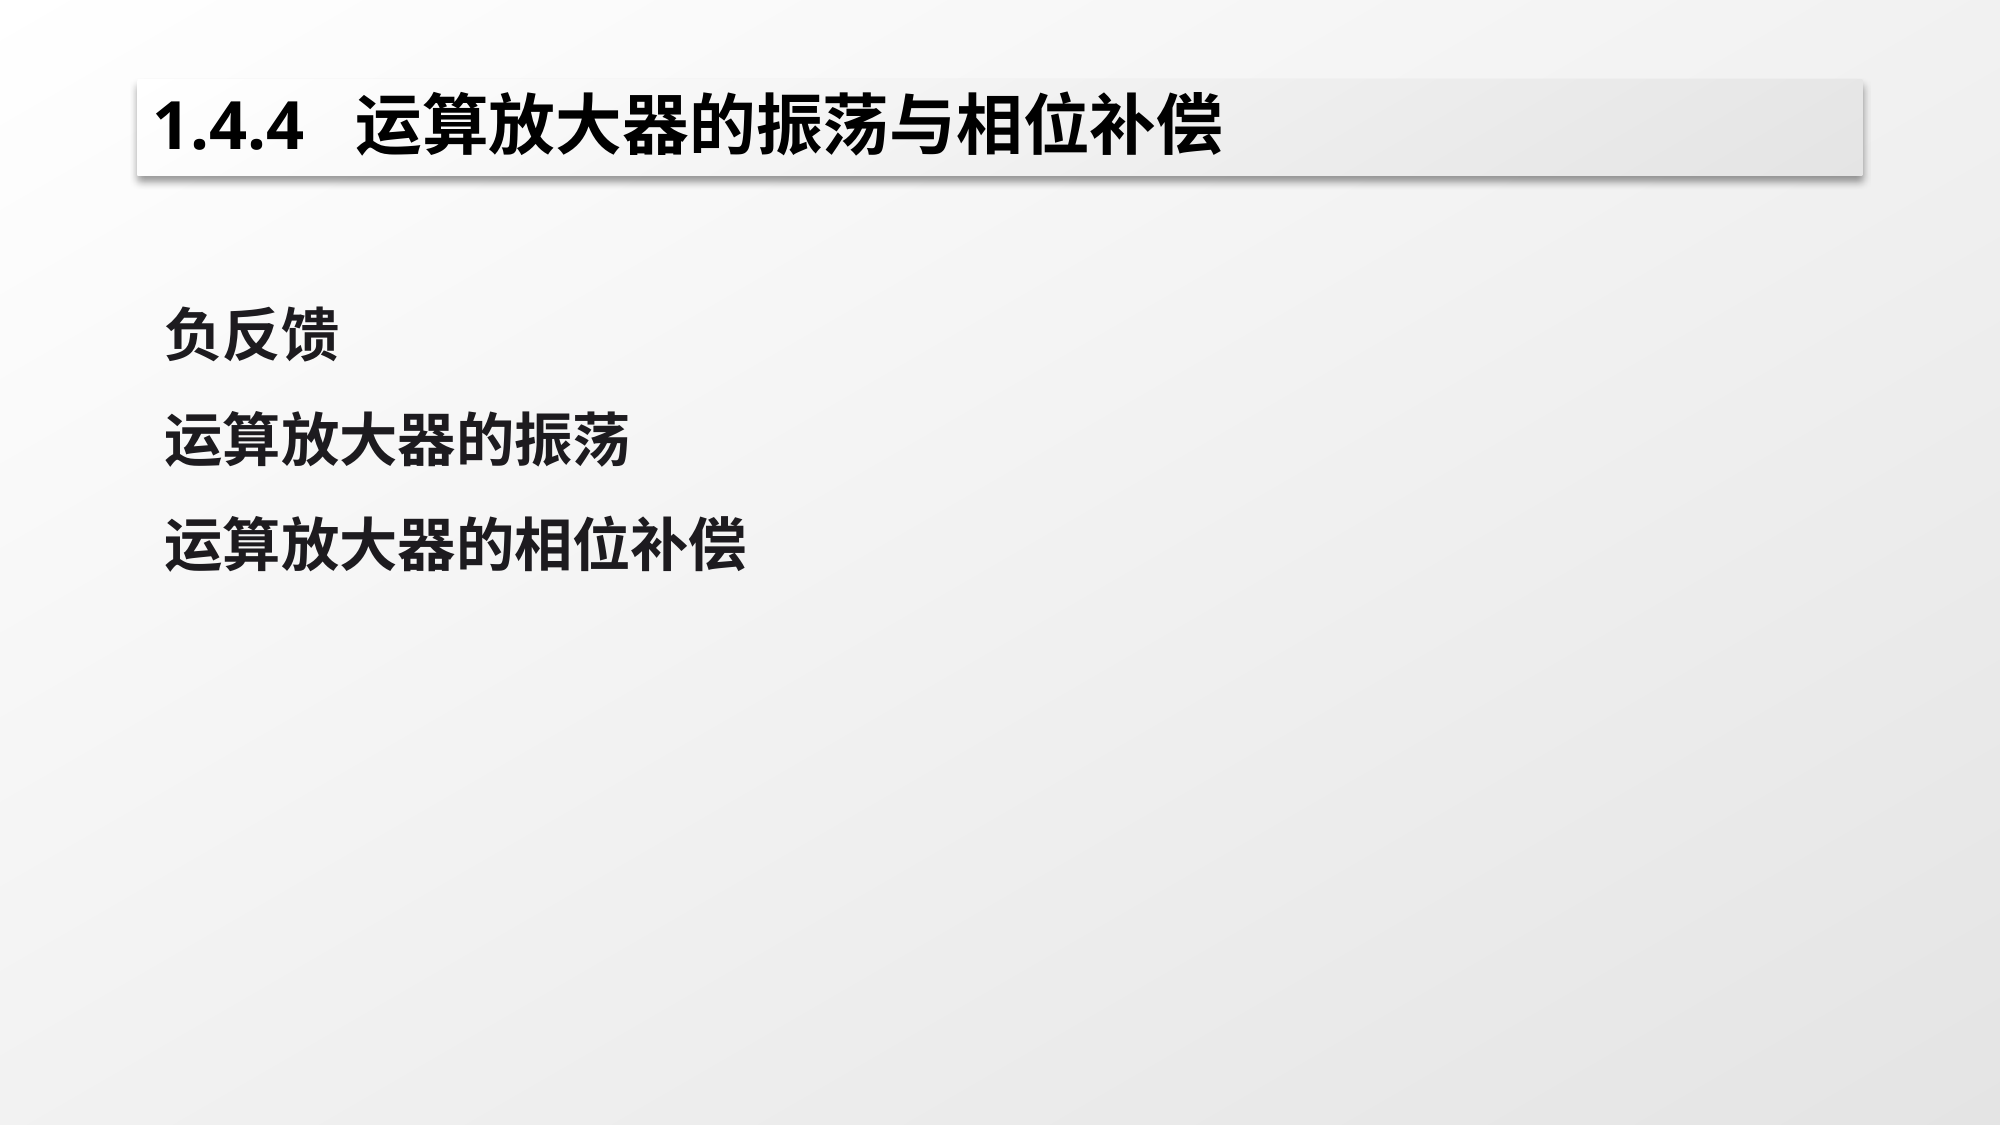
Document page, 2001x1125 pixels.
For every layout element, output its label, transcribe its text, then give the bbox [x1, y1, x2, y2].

list 负反馈 运算放大器的振荡 运算放大器的相位补偿 [149, 255, 1875, 1078]
title 1.4.4 运算放大器的振荡与相位补偿 [137, 79, 1863, 176]
